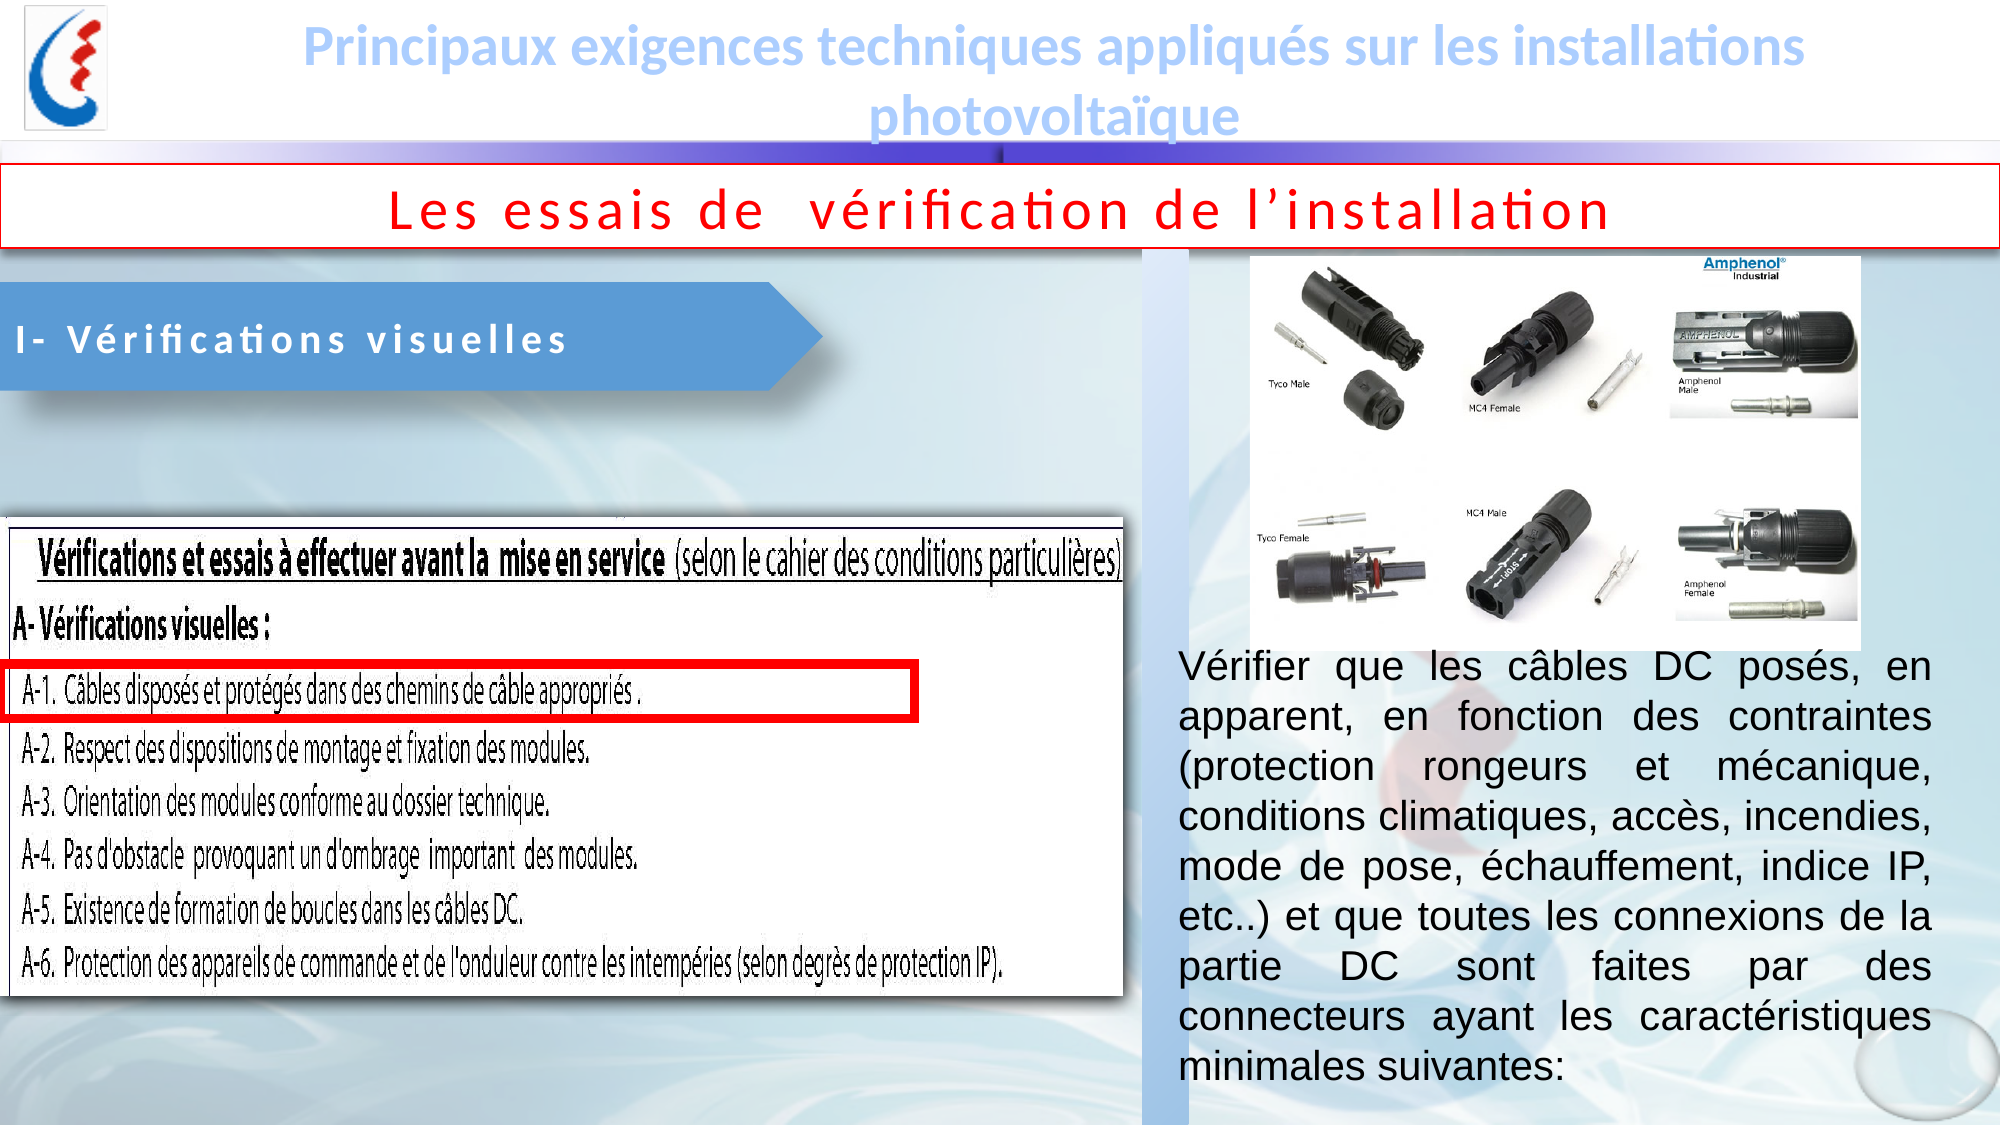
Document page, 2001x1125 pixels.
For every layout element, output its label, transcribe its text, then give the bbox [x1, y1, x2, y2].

picture [0, 249, 1141, 1125]
text_box I- Vérifications visuelles [0, 281, 825, 392]
text_box Les essais de vérification de l’installation [0, 163, 2000, 249]
text_box Principaux exigences techniques appliqués sur les installations photovoltaïque [150, 0, 1960, 155]
text_box [1141, 248, 1190, 1125]
picture [0, 0, 2000, 163]
text_box Vérifier que les câbles DC posés, en apparent, en fonction des contraintes (protection rongeurs et mécanique, conditions climatiques, accès, incendies, mode de pose, échauffement, indice IP, etc..) et que toutes les connexions de la partie DC sont faites par des connecteurs ayant les caractéristiques minimales suivantes: [1163, 631, 1948, 1125]
picture [1190, 249, 2000, 1125]
